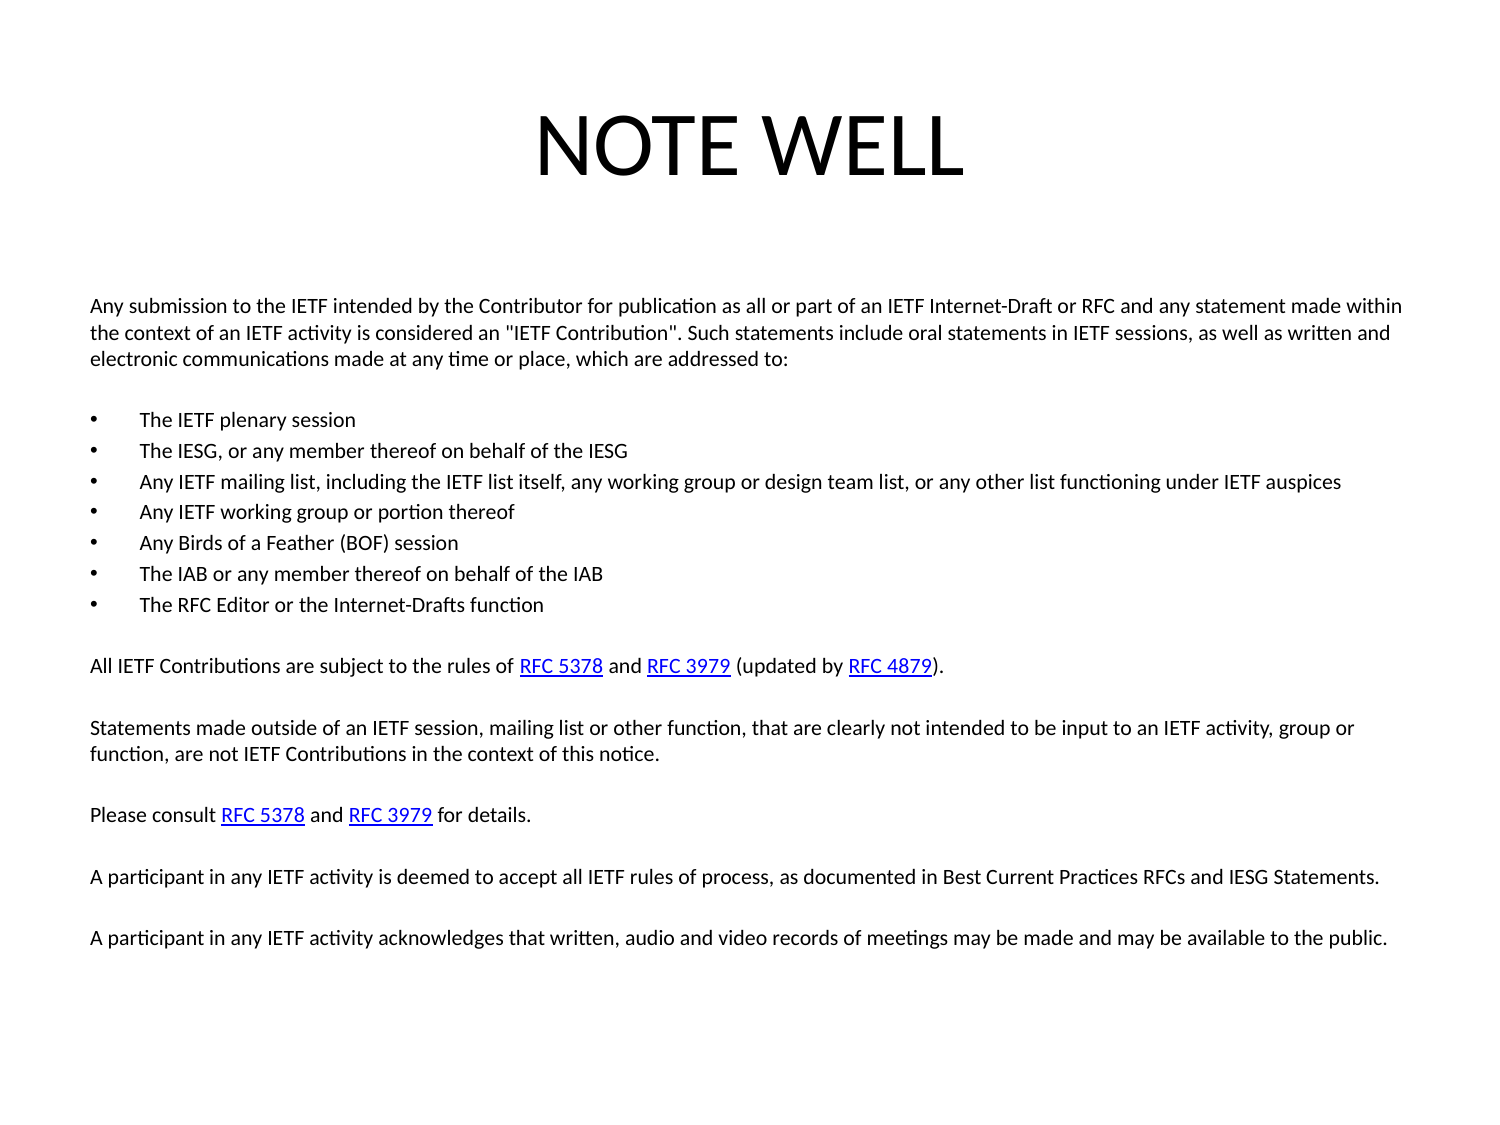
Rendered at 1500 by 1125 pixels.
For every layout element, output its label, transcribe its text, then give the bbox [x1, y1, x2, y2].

title NOTE WELL [75, 45, 1425, 233]
list Any submission to the IETF intended by the Contributor for publication as all or part of an IETF Internet-Draft or RFC and any statement made within the context of an IETF activity is considered an "IETF Contribution". Such statements include oral statements in IETF sessions, as well as written and electronic communications made at any time or place, which are addressed to: The IETF plenary session The IESG, or any member thereof on behalf of the IESG Any IETF mailing list, including the IETF list itself, any working group or design team list, or any other list functioning under IETF auspices Any IETF working group or portion thereof Any Birds of a Feather (BOF) session The IAB or any member thereof on behalf of the IAB The RFC Editor or the Internet-Drafts function All IETF Contributions are subject to the rules of RFC 5378 and RFC 3979 (updated by RFC 4879). Statements made outside of an IETF session, mailing list or other function, that are clearly not intended to be input to an IETF activity, group or function, are not IETF Contributions in the context of this notice. Please consult RFC 5378 and RFC 3979 for details. A participant in any IETF activity is deemed to accept all IETF rules of process, as documented in Best Current Practices RFCs and IESG Statements. A participant in any IETF activity acknowledges that written, audio and video records of meetings may be made and may be available to the public. [75, 262, 1425, 1005]
